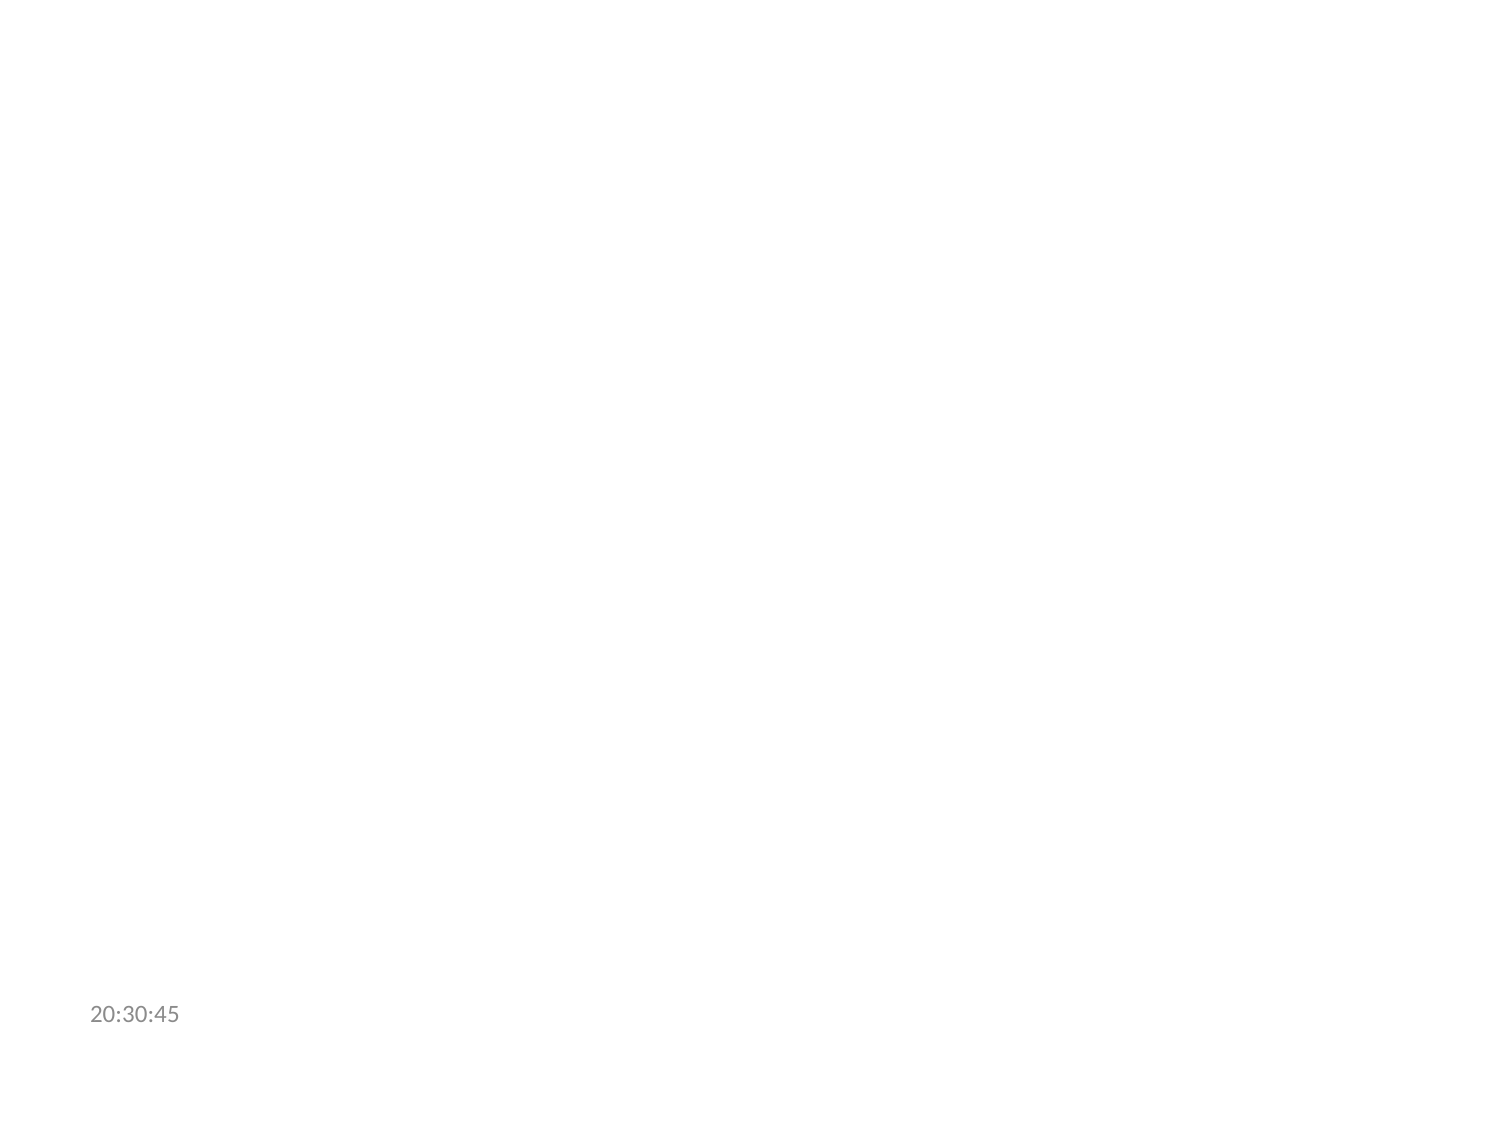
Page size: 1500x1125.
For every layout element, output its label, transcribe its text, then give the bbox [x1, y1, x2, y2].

text_box 15:35:09 [75, 982, 425, 1043]
